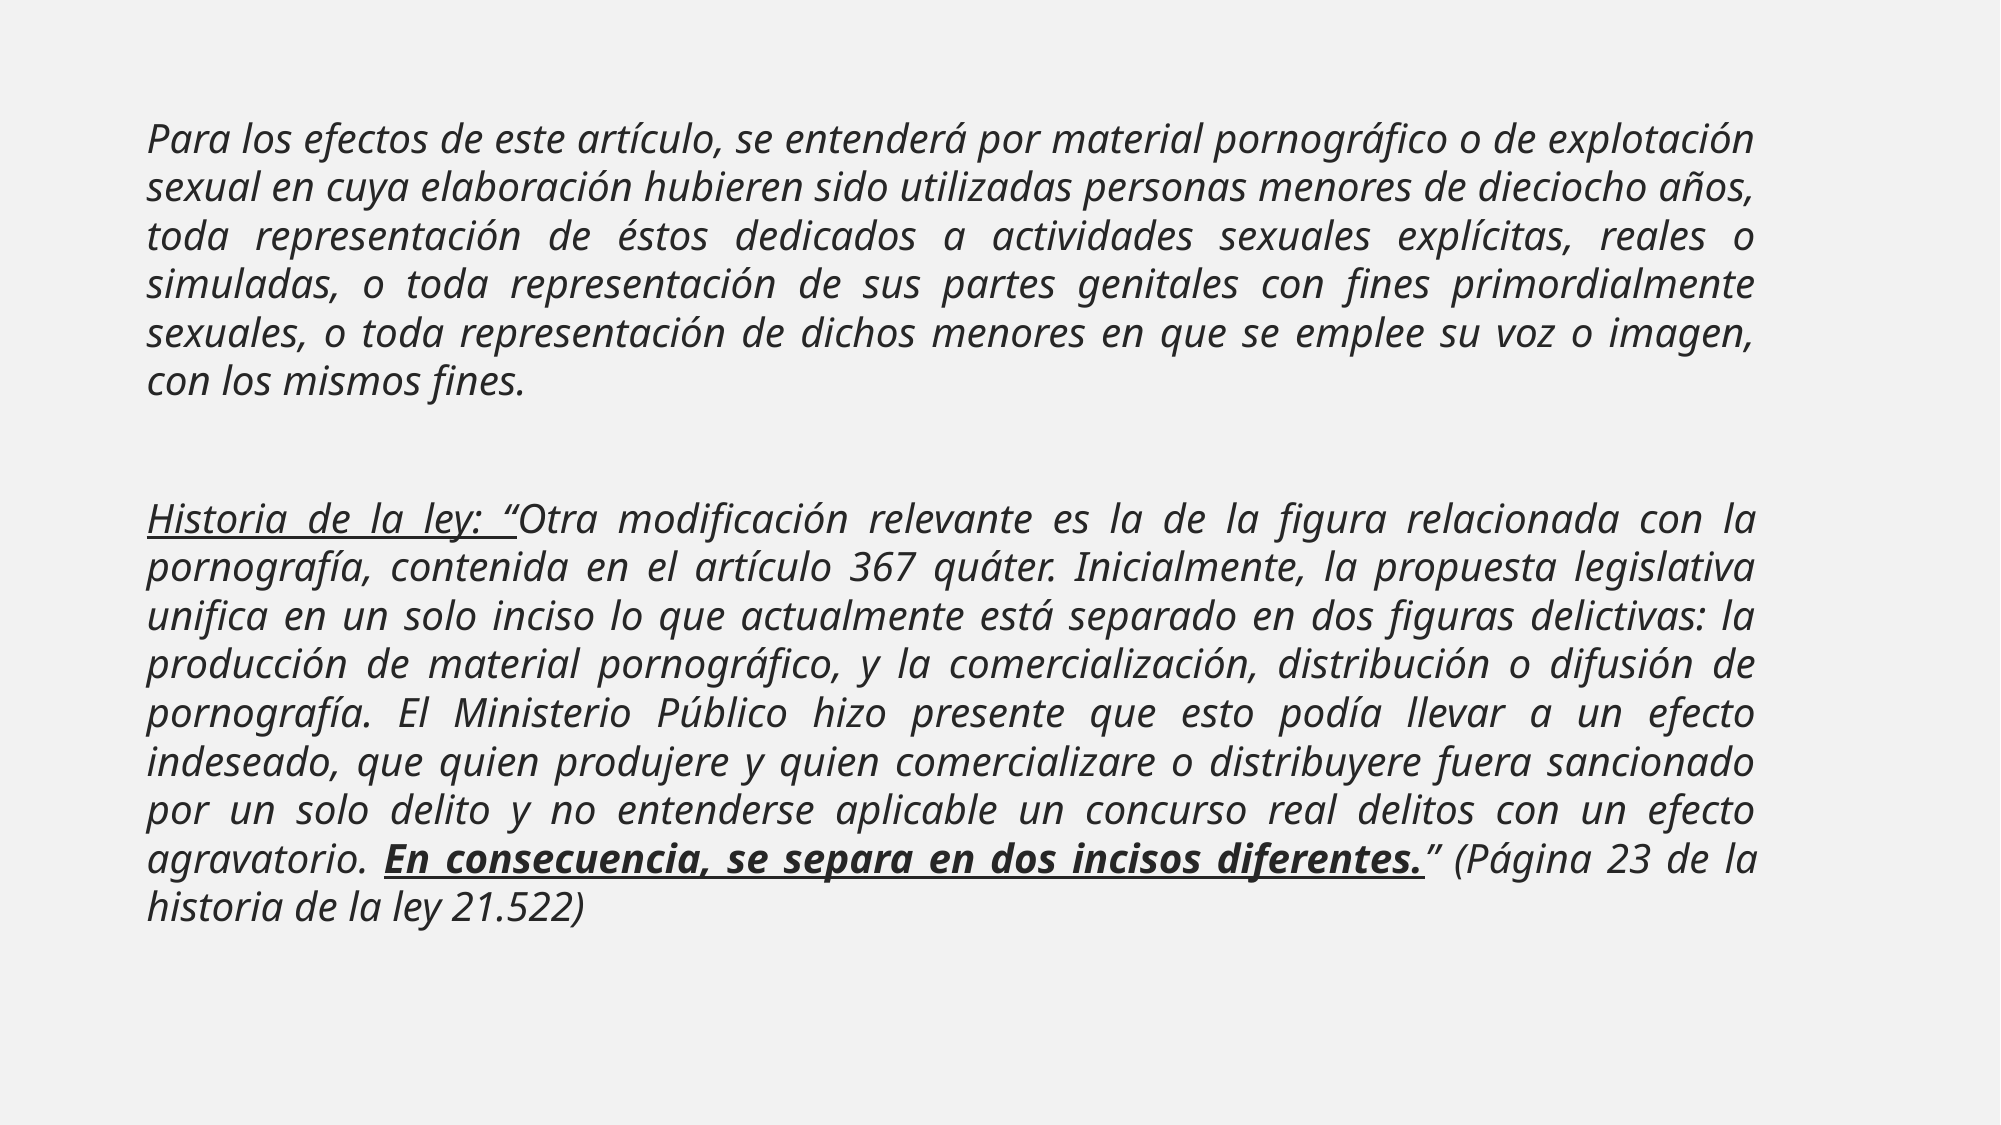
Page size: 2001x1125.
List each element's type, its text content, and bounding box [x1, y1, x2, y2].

list Para los efectos de este artículo, se entenderá por material pornográfico o de explotación sexual en cuya elaboración hubieren sido utilizadas personas menores de dieciocho años, toda representación de éstos dedicados a actividades sexuales explícitas, reales o simuladas, o toda representación de sus partes genitales con fines primordialmente sexuales, o toda representación de dichos menores en que se emplee su voz o imagen, con los mismos fines. Historia de la ley: “Otra modificación relevante es la de la figura relacionada con la pornografía, contenida en el artículo 367 quáter. Inicialmente, la propuesta legislativa unifica en un solo inciso lo que actualmente está separado en dos figuras delictivas: la producción de material pornográfico, y la comercialización, distribución o difusión de pornografía. El Ministerio Público hizo presente que esto podía llevar a un efecto indeseado, que quien produjere y quien comercializare o distribuyere fuera sancionado por un solo delito y no entenderse aplicable un concurso real delitos con un efecto agravatorio. En consecuencia, se separa en dos incisos diferentes.” (Página 23 de la historia de la ley 21.522) [131, 105, 1774, 942]
